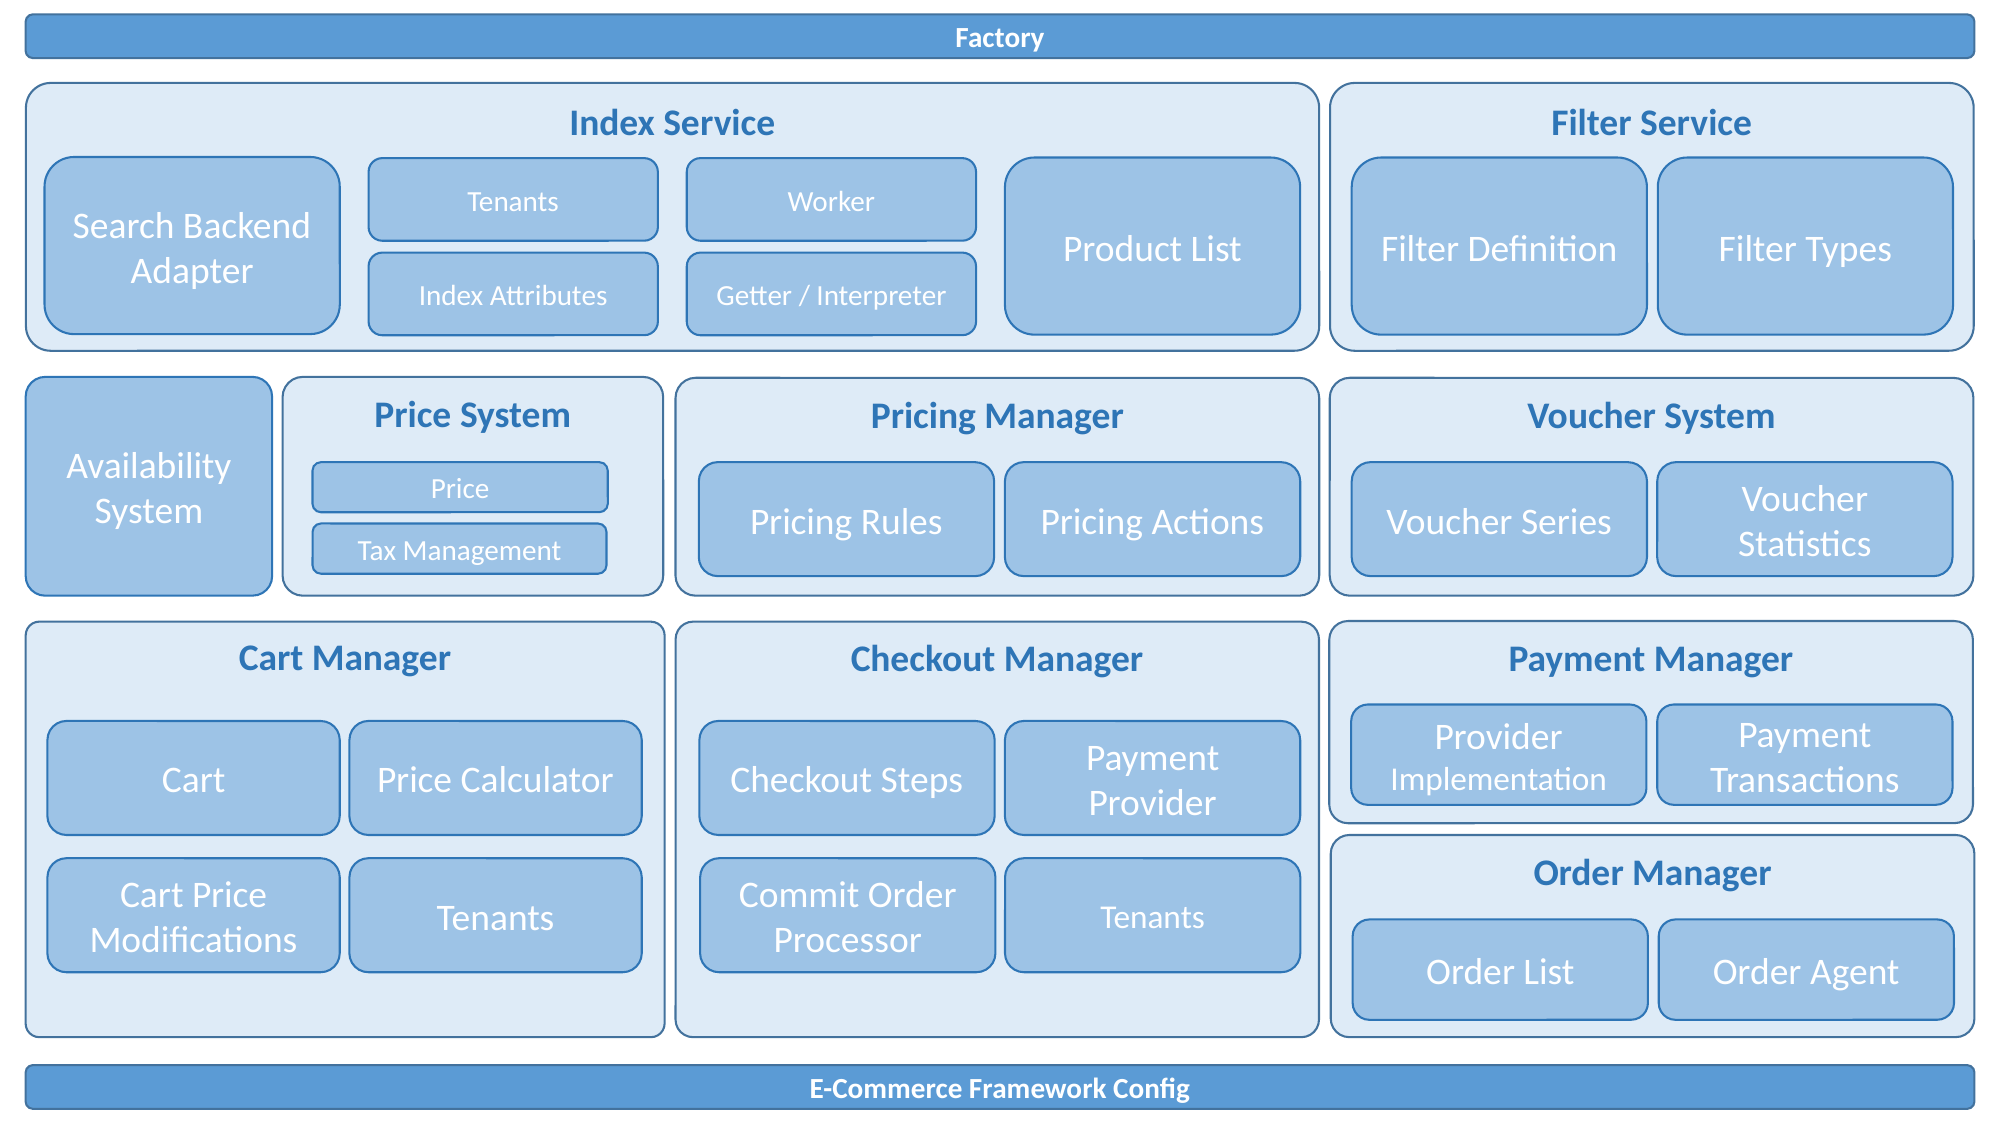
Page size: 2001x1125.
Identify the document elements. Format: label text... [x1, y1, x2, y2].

text_box Filter Types [1656, 156, 1955, 336]
text_box Filter Definition [1350, 156, 1649, 336]
text_box Search Backend Adapter [43, 155, 341, 336]
text_box Product List [1003, 156, 1302, 336]
text_box Voucher Series [1350, 461, 1649, 578]
text_box Order Agent [1657, 918, 1956, 1021]
text_box Price [311, 461, 609, 514]
text_box Factory [24, 13, 1976, 60]
text_box Index Service [24, 81, 1321, 352]
text_box Order List [1351, 918, 1649, 1021]
text_box Payment Transactions [1656, 703, 1954, 806]
text_box Tenants [348, 857, 643, 974]
text_box Payment Provider [1003, 719, 1302, 837]
text_box Checkout Steps [698, 719, 996, 837]
text_box Cart [46, 719, 341, 837]
text_box Pricing Actions [1003, 461, 1302, 578]
text_box Voucher System [1328, 376, 1975, 597]
text_box Price System [281, 375, 665, 597]
text_box Checkout Manager [674, 620, 1321, 1039]
text_box Voucher Statistics [1656, 461, 1954, 578]
text_box Cart Manager [24, 620, 666, 1039]
text_box Pricing Manager [674, 376, 1321, 597]
text_box E-Commerce Framework Config [24, 1064, 1976, 1110]
text_box Commit Order Processor [699, 857, 997, 974]
text_box Pricing Rules [697, 461, 996, 578]
text_box Price Calculator [348, 719, 643, 837]
text_box Index Attributes [367, 251, 659, 337]
text_box Order Manager [1329, 833, 1976, 1039]
text_box Availability System [24, 375, 274, 597]
text_box Cart Price Modifications [46, 857, 341, 974]
text_box Tax Management [311, 522, 608, 575]
text_box Filter Service [1329, 81, 1975, 352]
text_box Worker [685, 157, 978, 242]
text_box Payment Manager [1328, 619, 1975, 825]
text_box Getter / Interpreter [685, 251, 978, 337]
text_box Tenants [367, 157, 659, 242]
text_box Tenants [1003, 857, 1302, 974]
text_box Provider Implementation [1350, 703, 1648, 806]
